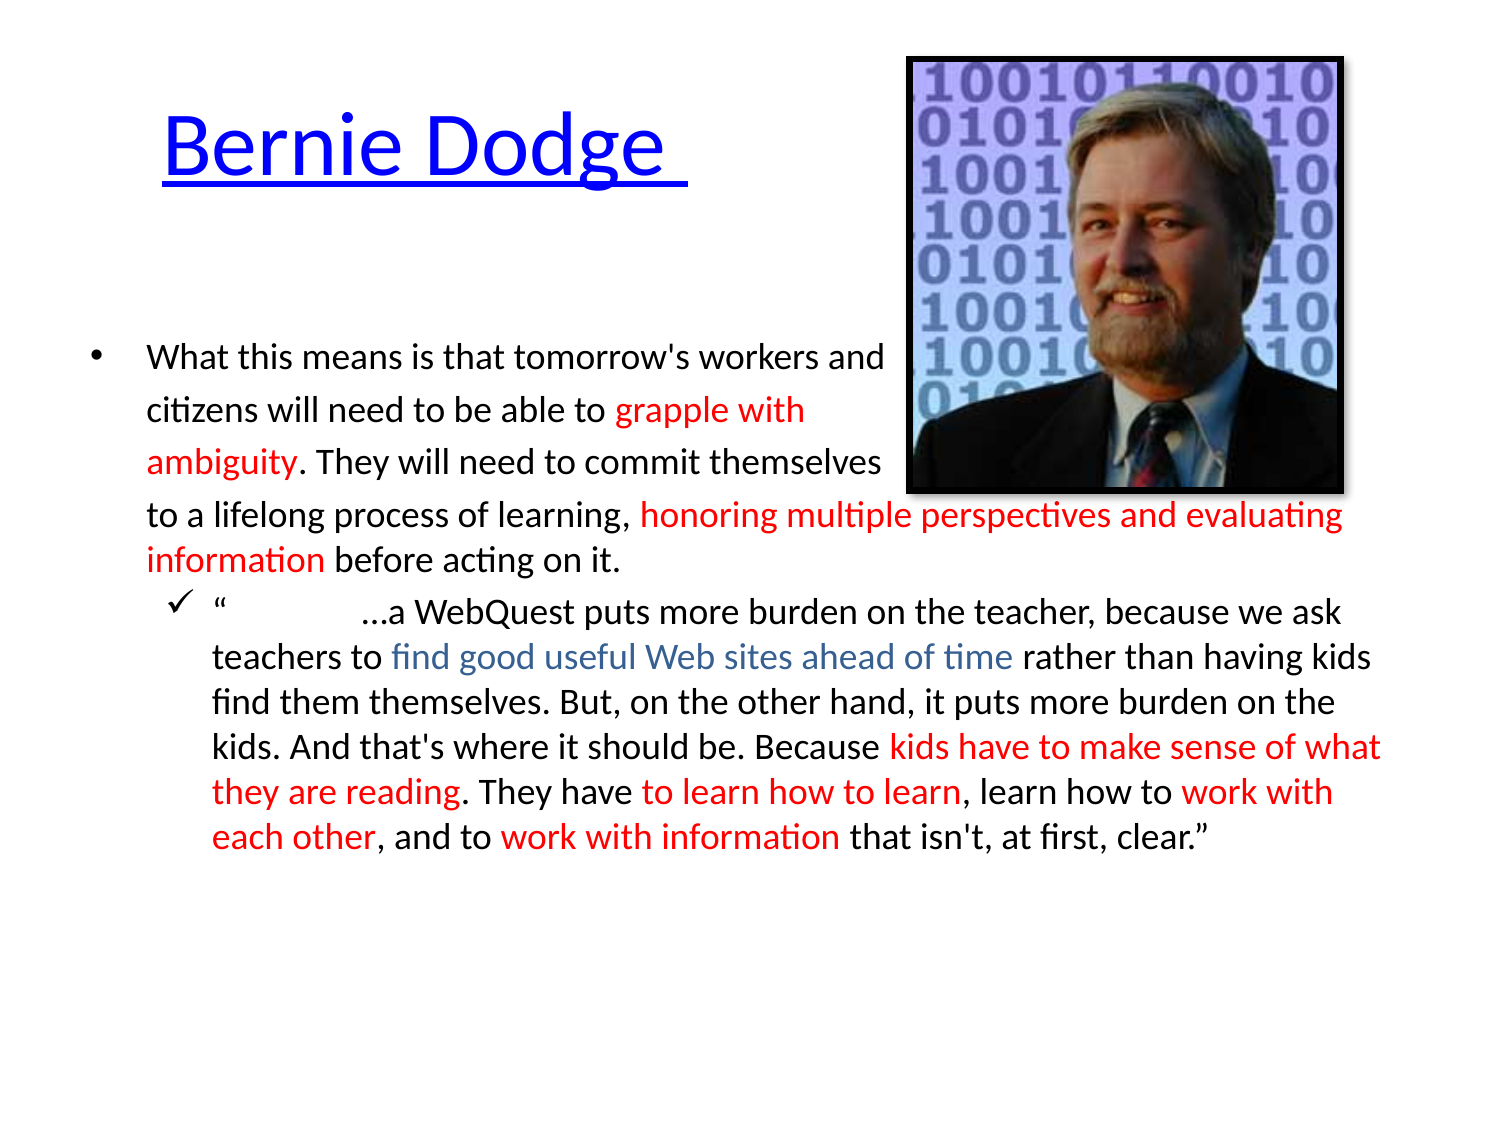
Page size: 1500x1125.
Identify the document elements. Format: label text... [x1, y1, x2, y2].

title Bernie Dodge [75, 45, 775, 233]
list What this means is that tomorrow's workers and citizens will need to be able to grapple with ambiguity. They will need to commit themselves to a lifelong process of learning, honoring multiple perspectives and evaluating information before acting on it. “ …a WebQuest puts more burden on the teacher, because we ask teachers to find good useful Web sites ahead of time rather than having kids find them themselves. But, on the other hand, it puts more burden on the kids. And that's where it should be. Because kids have to make sense of what they are reading. They have to learn how to learn, learn how to work with each other, and to work with information that isn't, at first, clear.” [75, 324, 1425, 1005]
picture [912, 62, 1338, 488]
